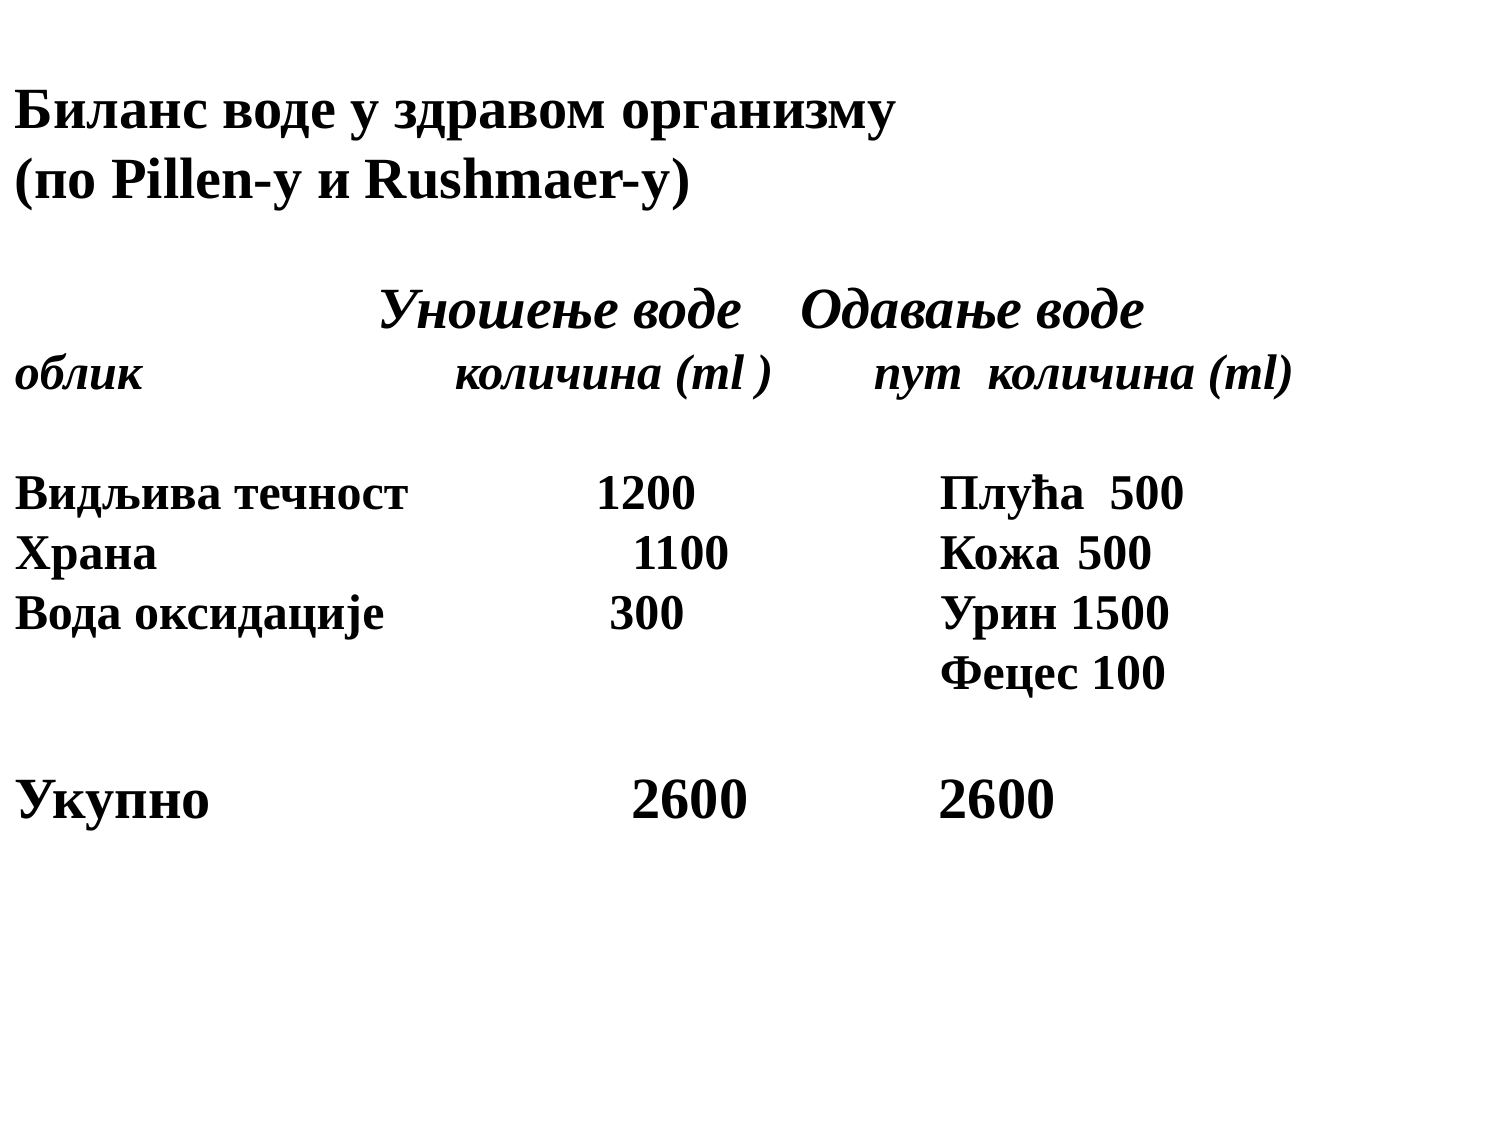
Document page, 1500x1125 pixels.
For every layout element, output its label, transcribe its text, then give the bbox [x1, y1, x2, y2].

text_box Биланс воде у здравом организму (по Pillen-у и Rushmaer-у) Уношење воде Одавање воде облик количина (ml ) пут количина (ml) Видљива течност 1200 Плућа 500 Храна 1100 Кожа 500 Вода оксидације 300 Урин 1500 Фецес 100 Укупно 2600 2600 [0, 62, 1475, 838]
